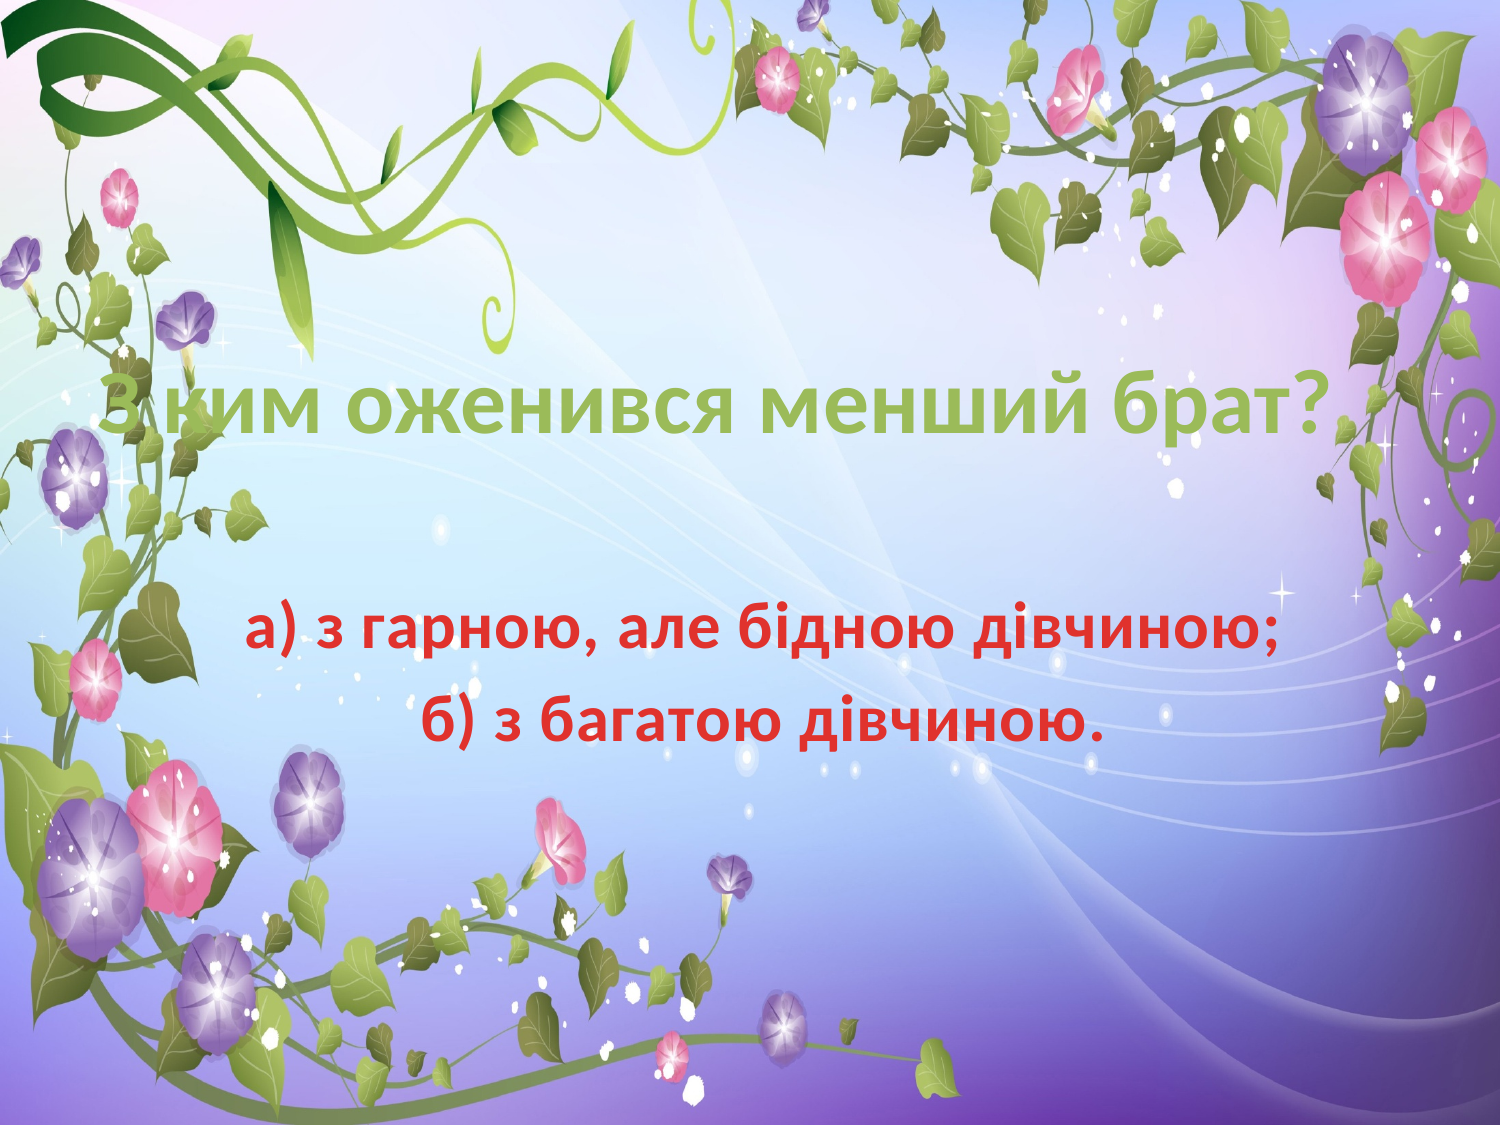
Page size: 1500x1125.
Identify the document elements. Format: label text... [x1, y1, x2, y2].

list а) з гарною, але бідною дівчиною; б) з багатою дівчиною. [88, 574, 1439, 1125]
title З ким оженився менший брат? [41, 302, 1392, 491]
picture [0, 0, 1500, 1125]
